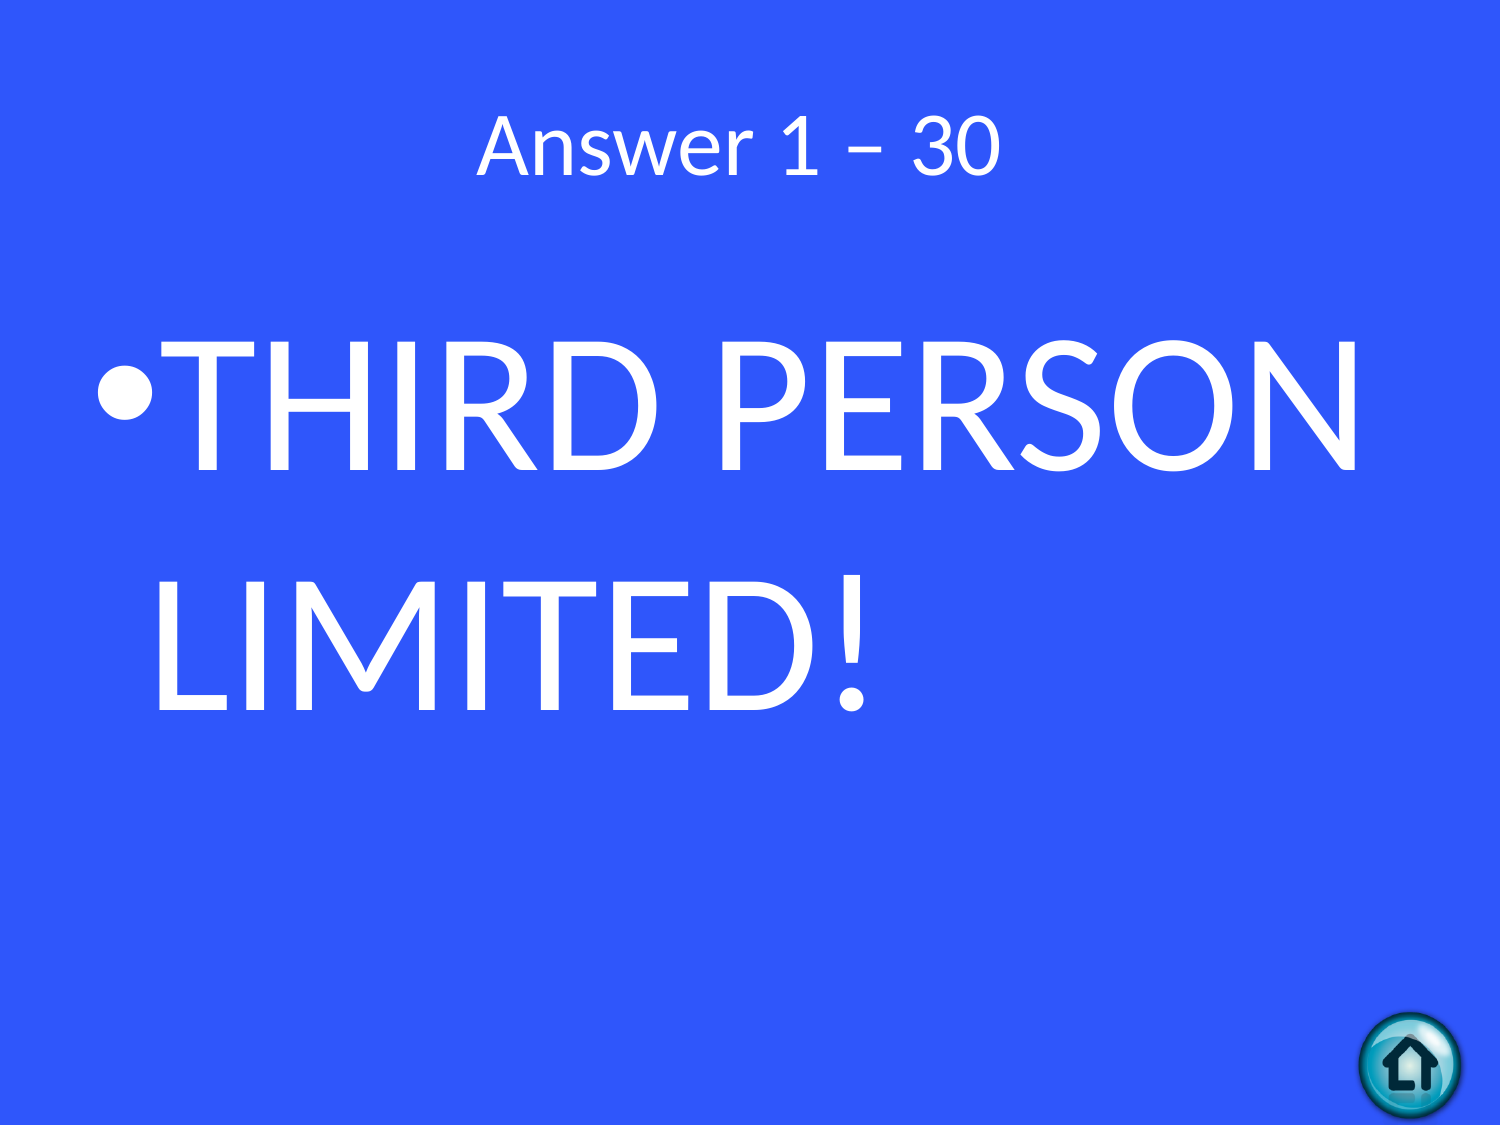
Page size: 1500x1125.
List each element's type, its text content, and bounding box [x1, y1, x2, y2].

title Answer 1 – 30 [75, 45, 1425, 233]
list THIRD PERSON LIMITED! [75, 262, 1425, 1005]
picture [1349, 1006, 1469, 1125]
